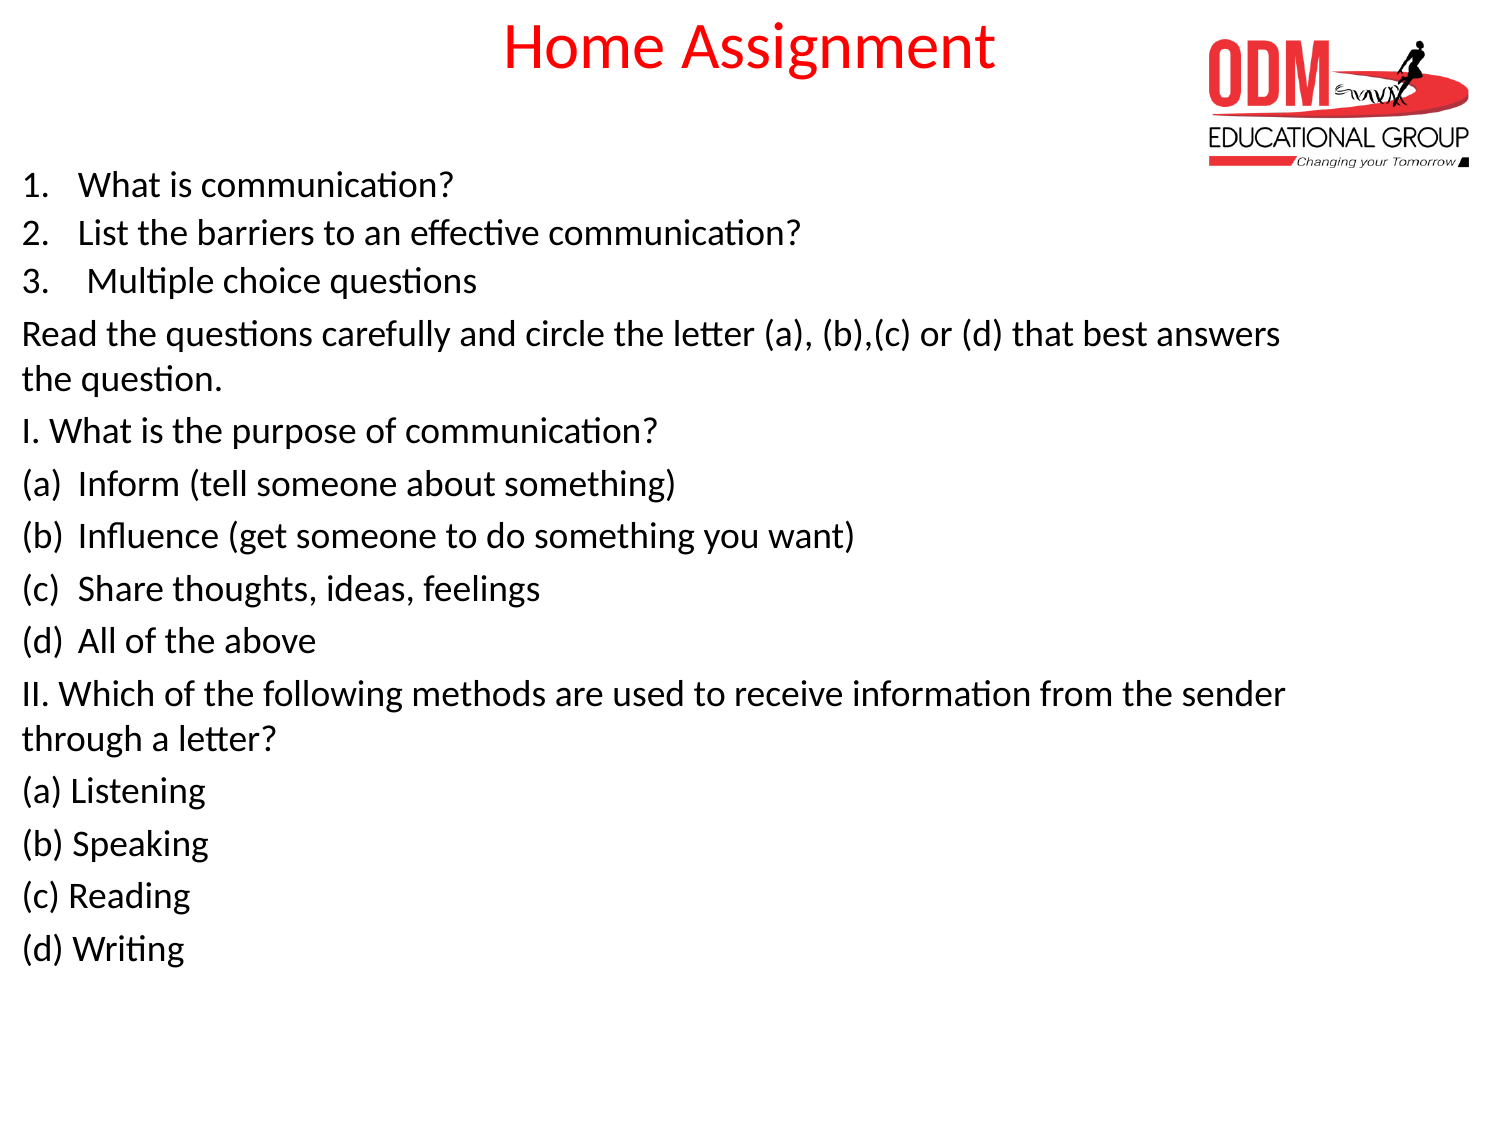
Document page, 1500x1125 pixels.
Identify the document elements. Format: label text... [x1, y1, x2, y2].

title Home Assignment [75, 0, 1425, 136]
picture [1209, 38, 1469, 168]
list What is communication? List the barriers to an effective communication? Multiple choice questions Read the questions carefully and circle the letter (a), (b),(c) or (d) that best answers the question. I. What is the purpose of communication? Inform (tell someone about something) Influence (get someone to do something you want) Share thoughts, ideas, feelings All of the above II. Which of the following methods are used to receive information from the sender through a letter? (a) Listening (b) Speaking (c) Reading (d) Writing \ [6, 160, 1357, 976]
